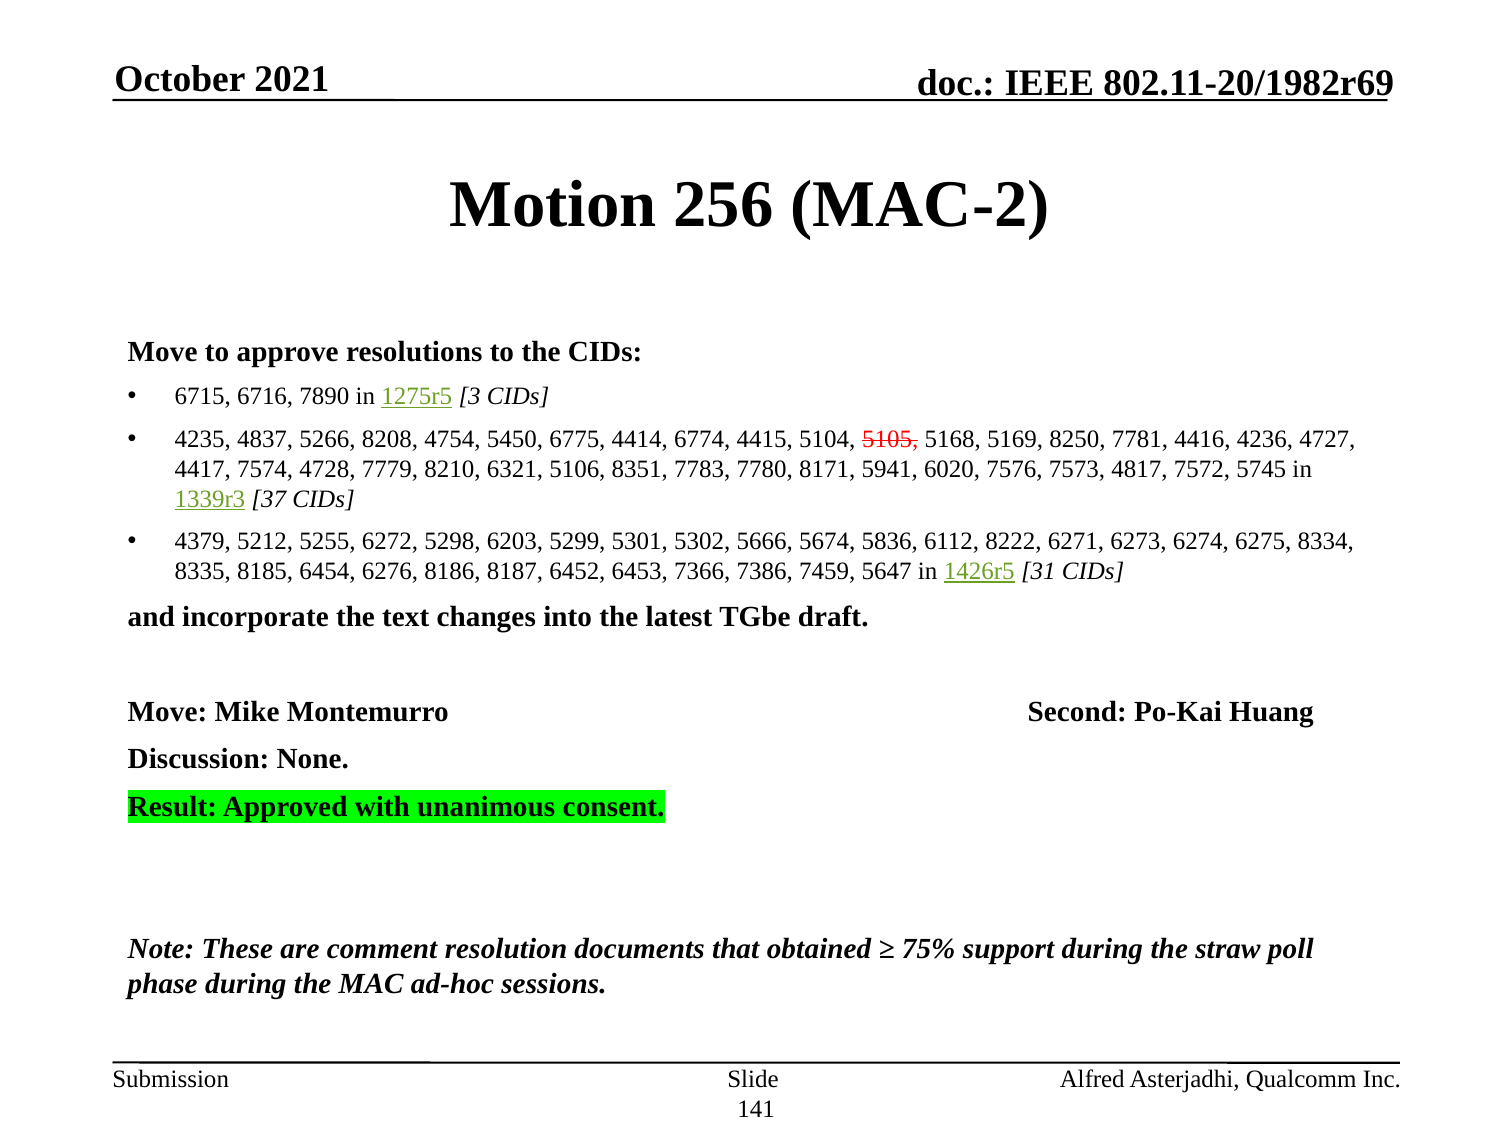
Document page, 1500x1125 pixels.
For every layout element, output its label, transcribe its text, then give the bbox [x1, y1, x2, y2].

title Motion 256 (MAC-2) [112, 112, 1388, 288]
footer Alfred Asterjadhi, Qualcomm Inc. [878, 1061, 1402, 1093]
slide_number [114, 54, 423, 100]
list Move to approve resolutions to the CIDs: 6715, 6716, 7890 in 1275r5 [3 CIDs] 4235, 4837, 5266, 8208, 4754, 5450, 6775, 4414, 6774, 4415, 5104, 5105, 5168, 5169, 8250, 7781, 4416, 4236, 4727, 4417, 7574, 4728, 7779, 8210, 6321, 5106, 8351, 7783, 7780, 8171, 5941, 6020, 7576, 7573, 4817, 7572, 5745 in 1339r3 [37 CIDs] 4379, 5212, 5255, 6272, 5298, 6203, 5299, 5301, 5302, 5666, 5674, 5836, 6112, 8222, 6271, 6273, 6274, 6275, 8334, 8335, 8185, 6454, 6276, 8186, 8187, 6452, 6453, 7366, 7386, 7459, 5647 in 1426r5 [31 CIDs] and incorporate the text changes into the latest TGbe draft. Move: Mike Montemurro Second: Po-Kai Huang Discussion: None. Result: Approved with unanimous consent. Note: These are comment resolution documents that obtained ≥ 75% support during the straw poll phase during the MAC ad-hoc sessions. [112, 324, 1388, 1063]
slide_number Slide 141 [712, 1061, 800, 1123]
